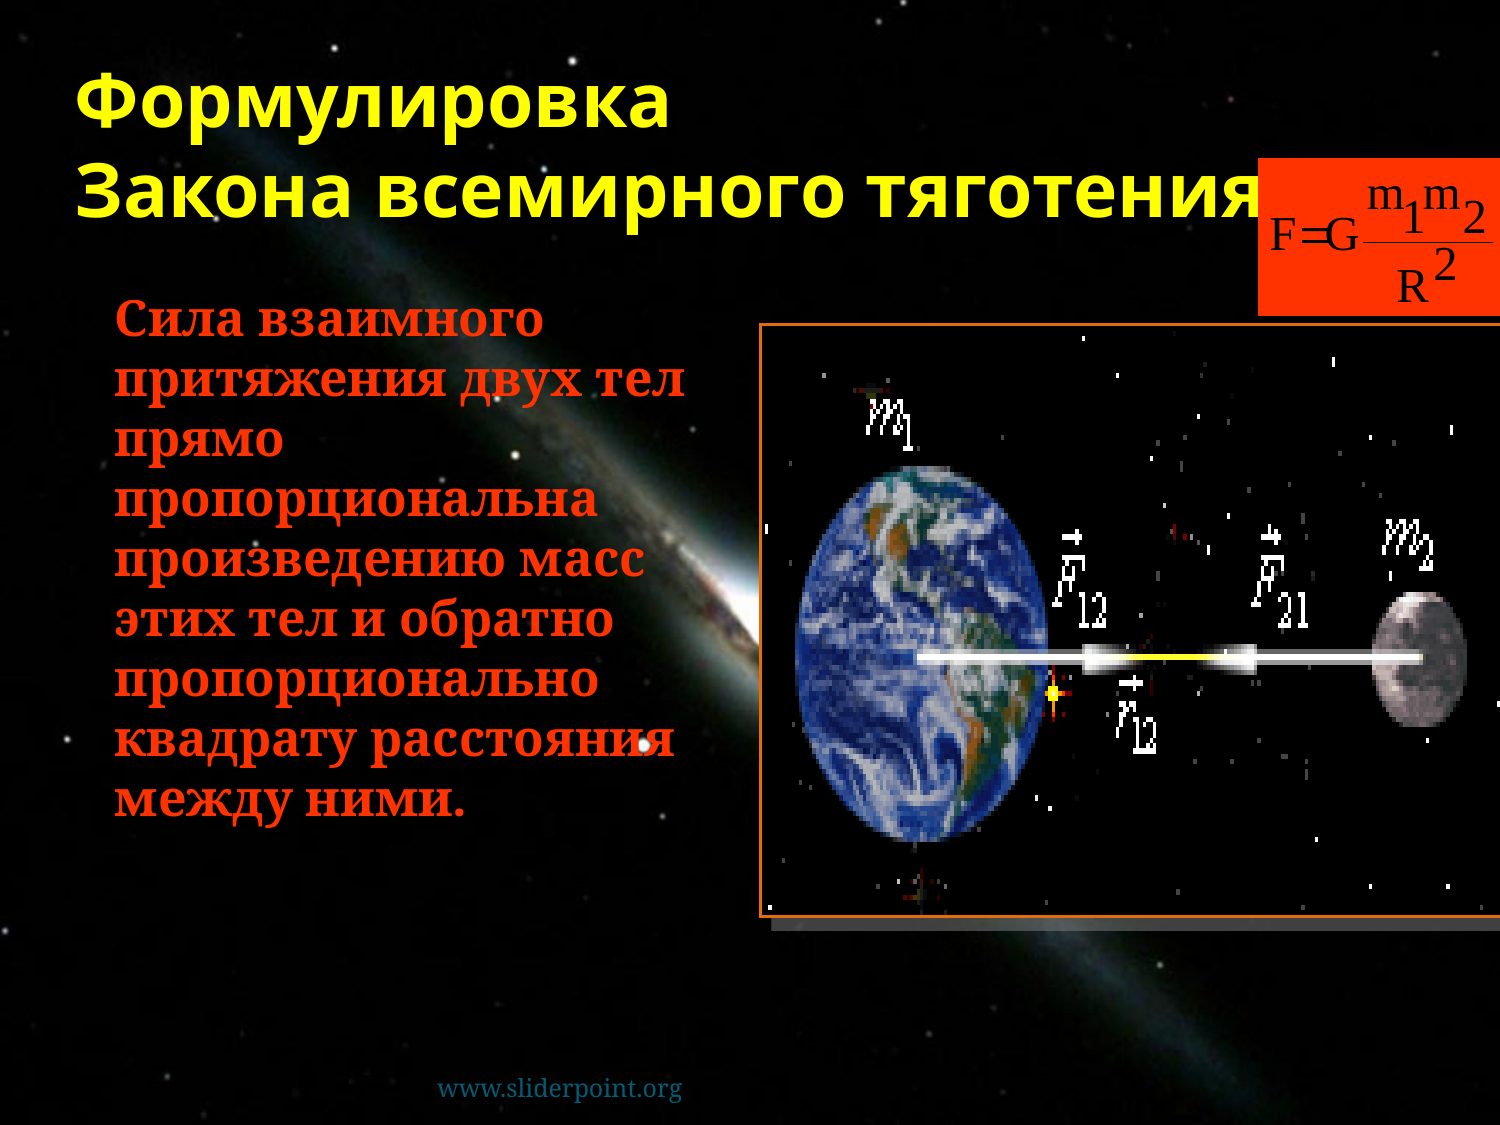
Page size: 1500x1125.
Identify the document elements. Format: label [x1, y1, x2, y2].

picture [0, 0, 1500, 1125]
list [1264, 163, 1500, 311]
